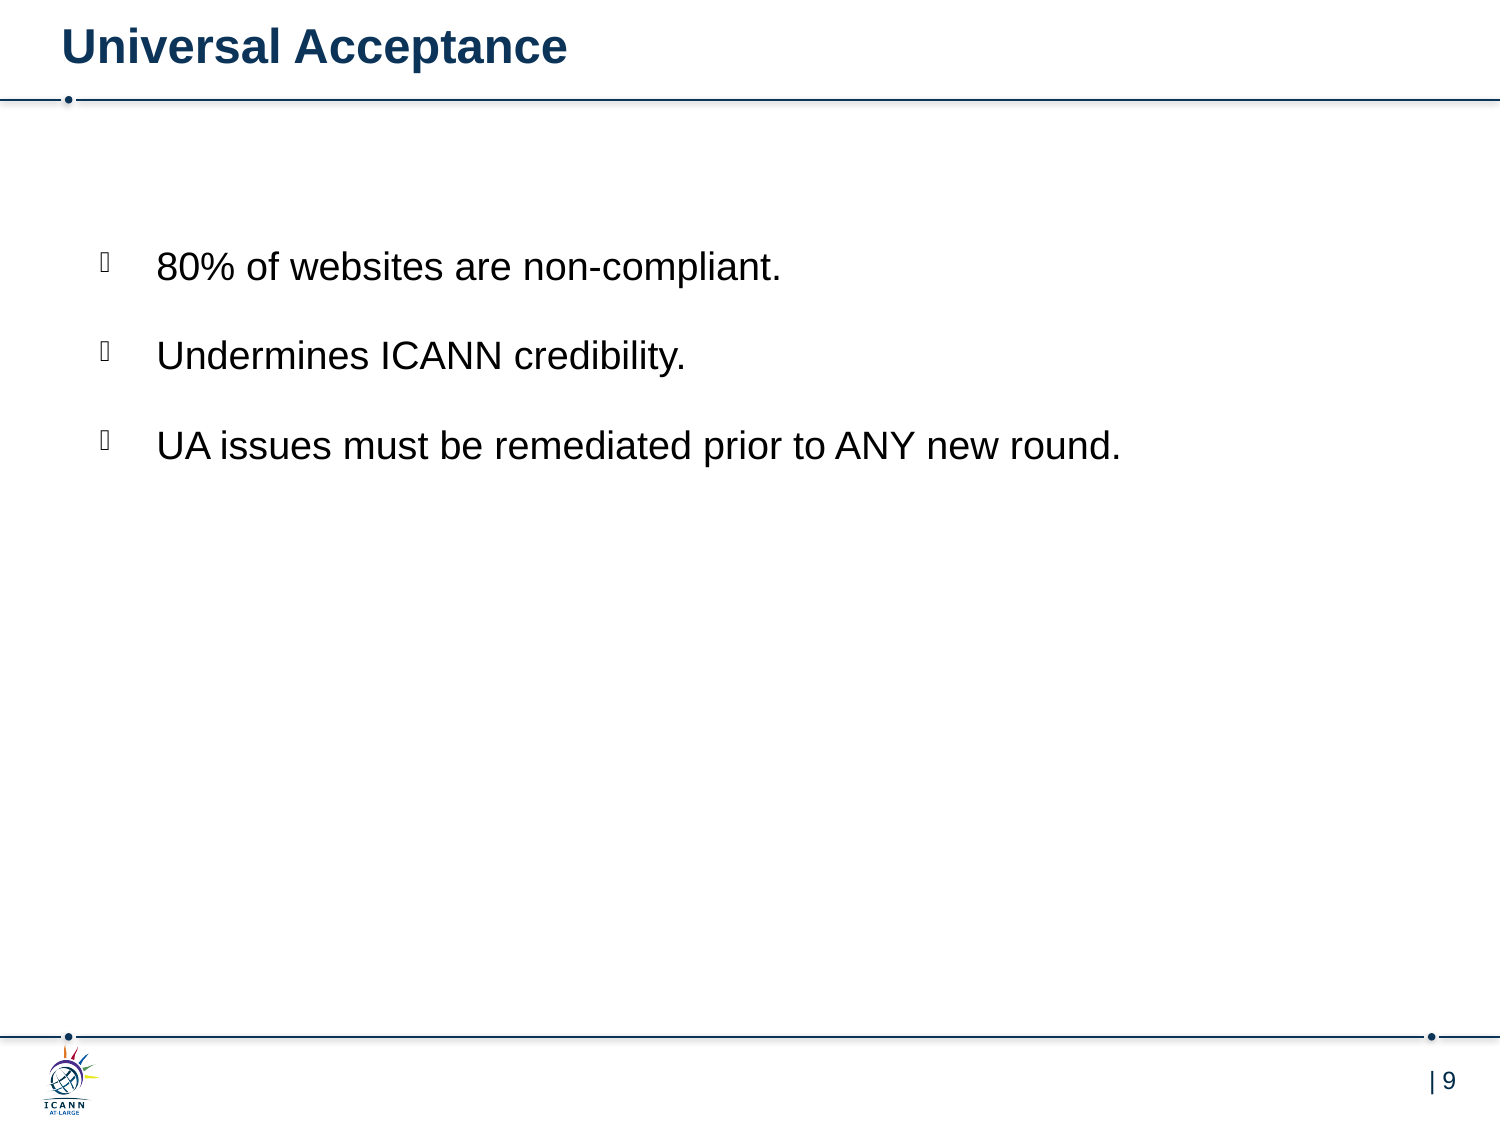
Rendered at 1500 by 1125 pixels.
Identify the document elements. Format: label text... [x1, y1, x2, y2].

picture [39, 1043, 100, 1115]
title Universal Acceptance [61, 7, 1376, 82]
list 80% of websites are non-compliant. Undermines ICANN credibility. UA issues must be remediated prior to ANY new round. [99, 241, 1398, 992]
